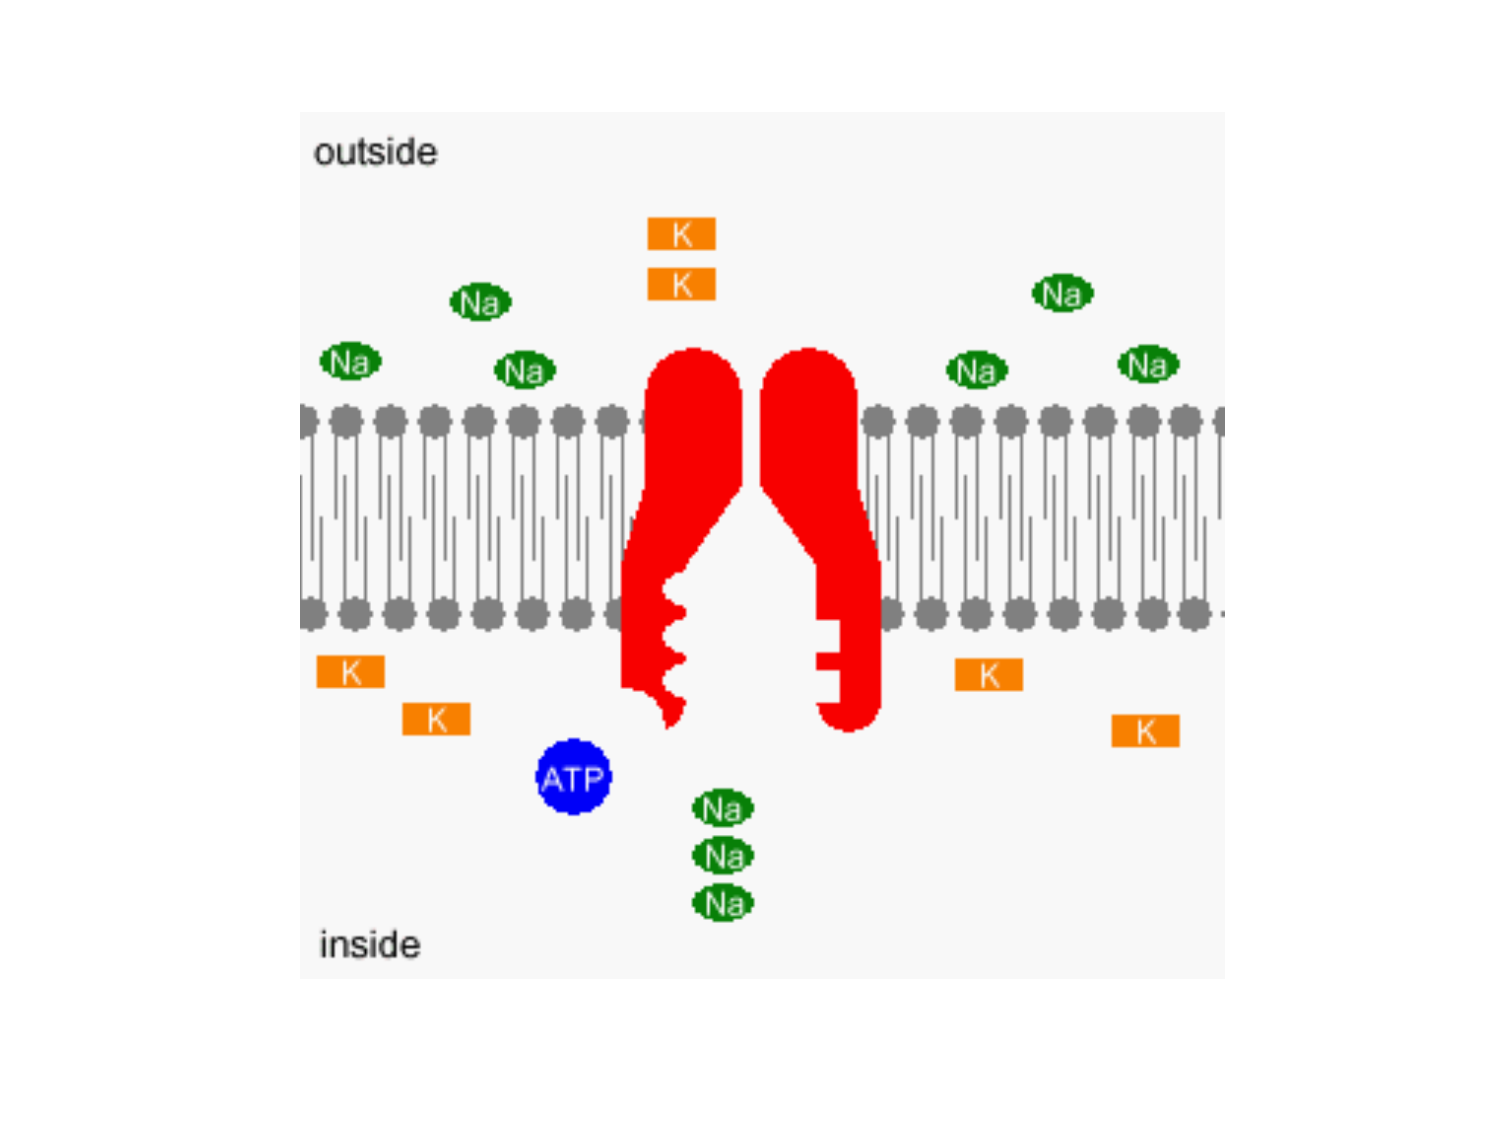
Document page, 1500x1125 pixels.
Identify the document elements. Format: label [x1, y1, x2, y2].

picture [299, 112, 1226, 979]
